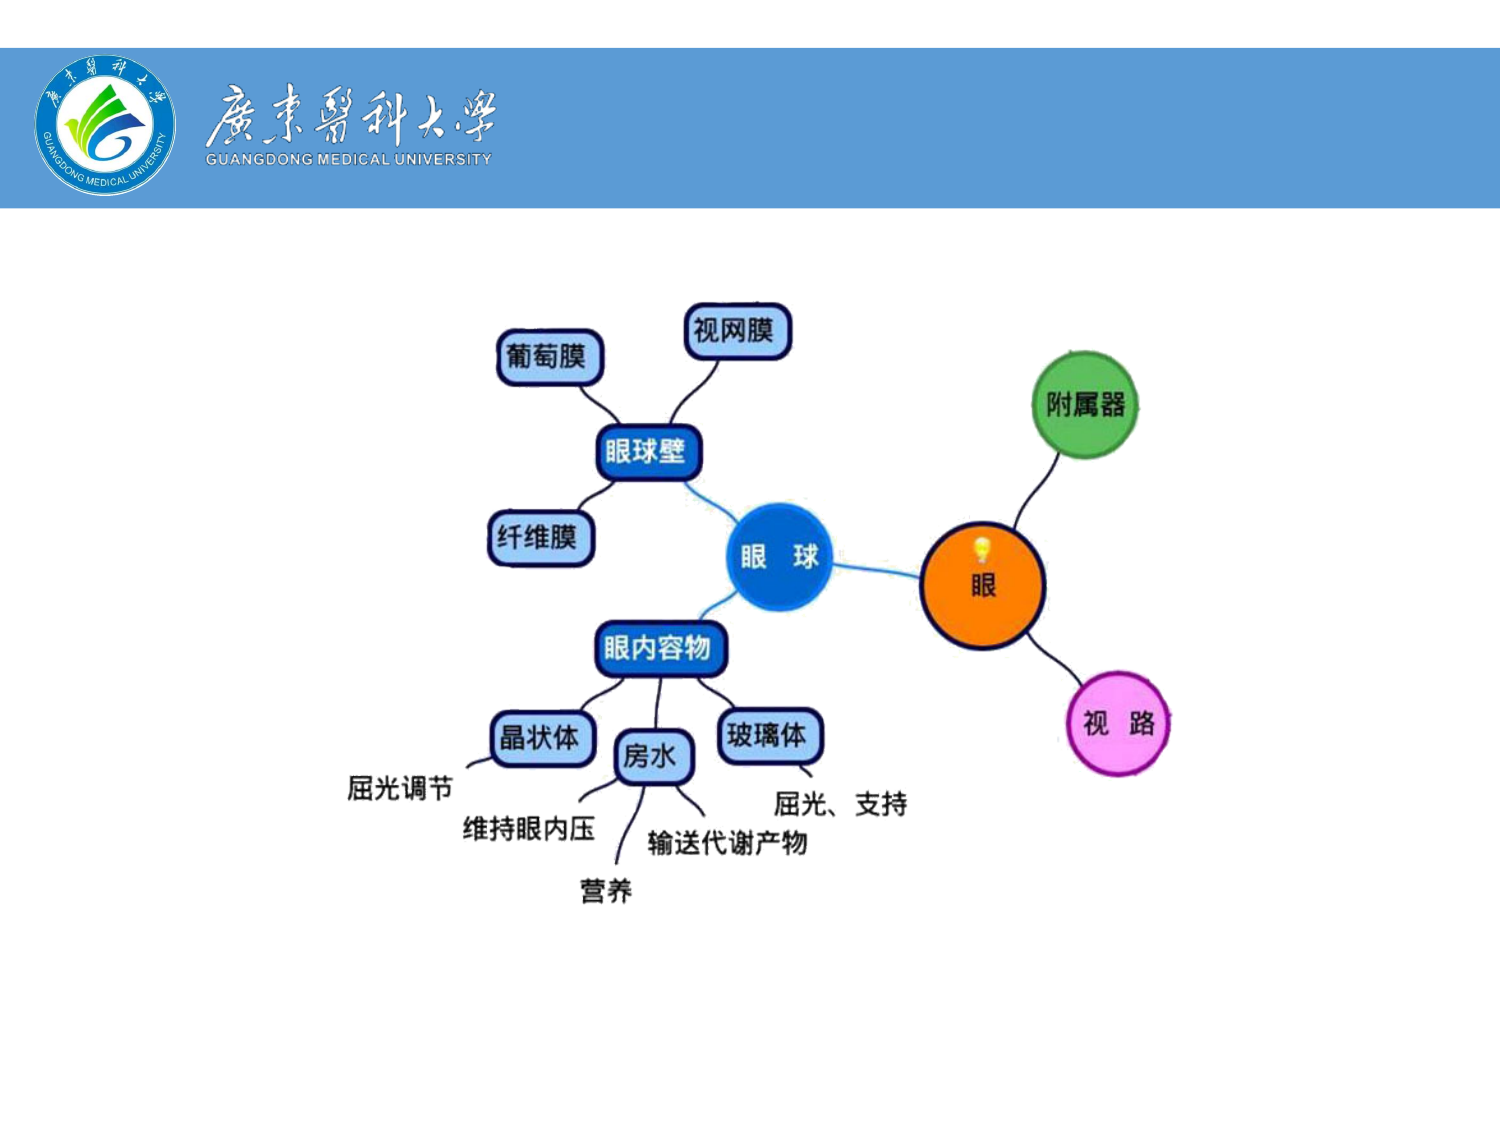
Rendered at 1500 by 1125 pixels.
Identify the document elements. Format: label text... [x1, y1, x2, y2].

picture [200, 45, 509, 196]
text_box 思考问题 [643, 199, 937, 282]
picture [284, 298, 1199, 923]
picture [34, 53, 176, 196]
